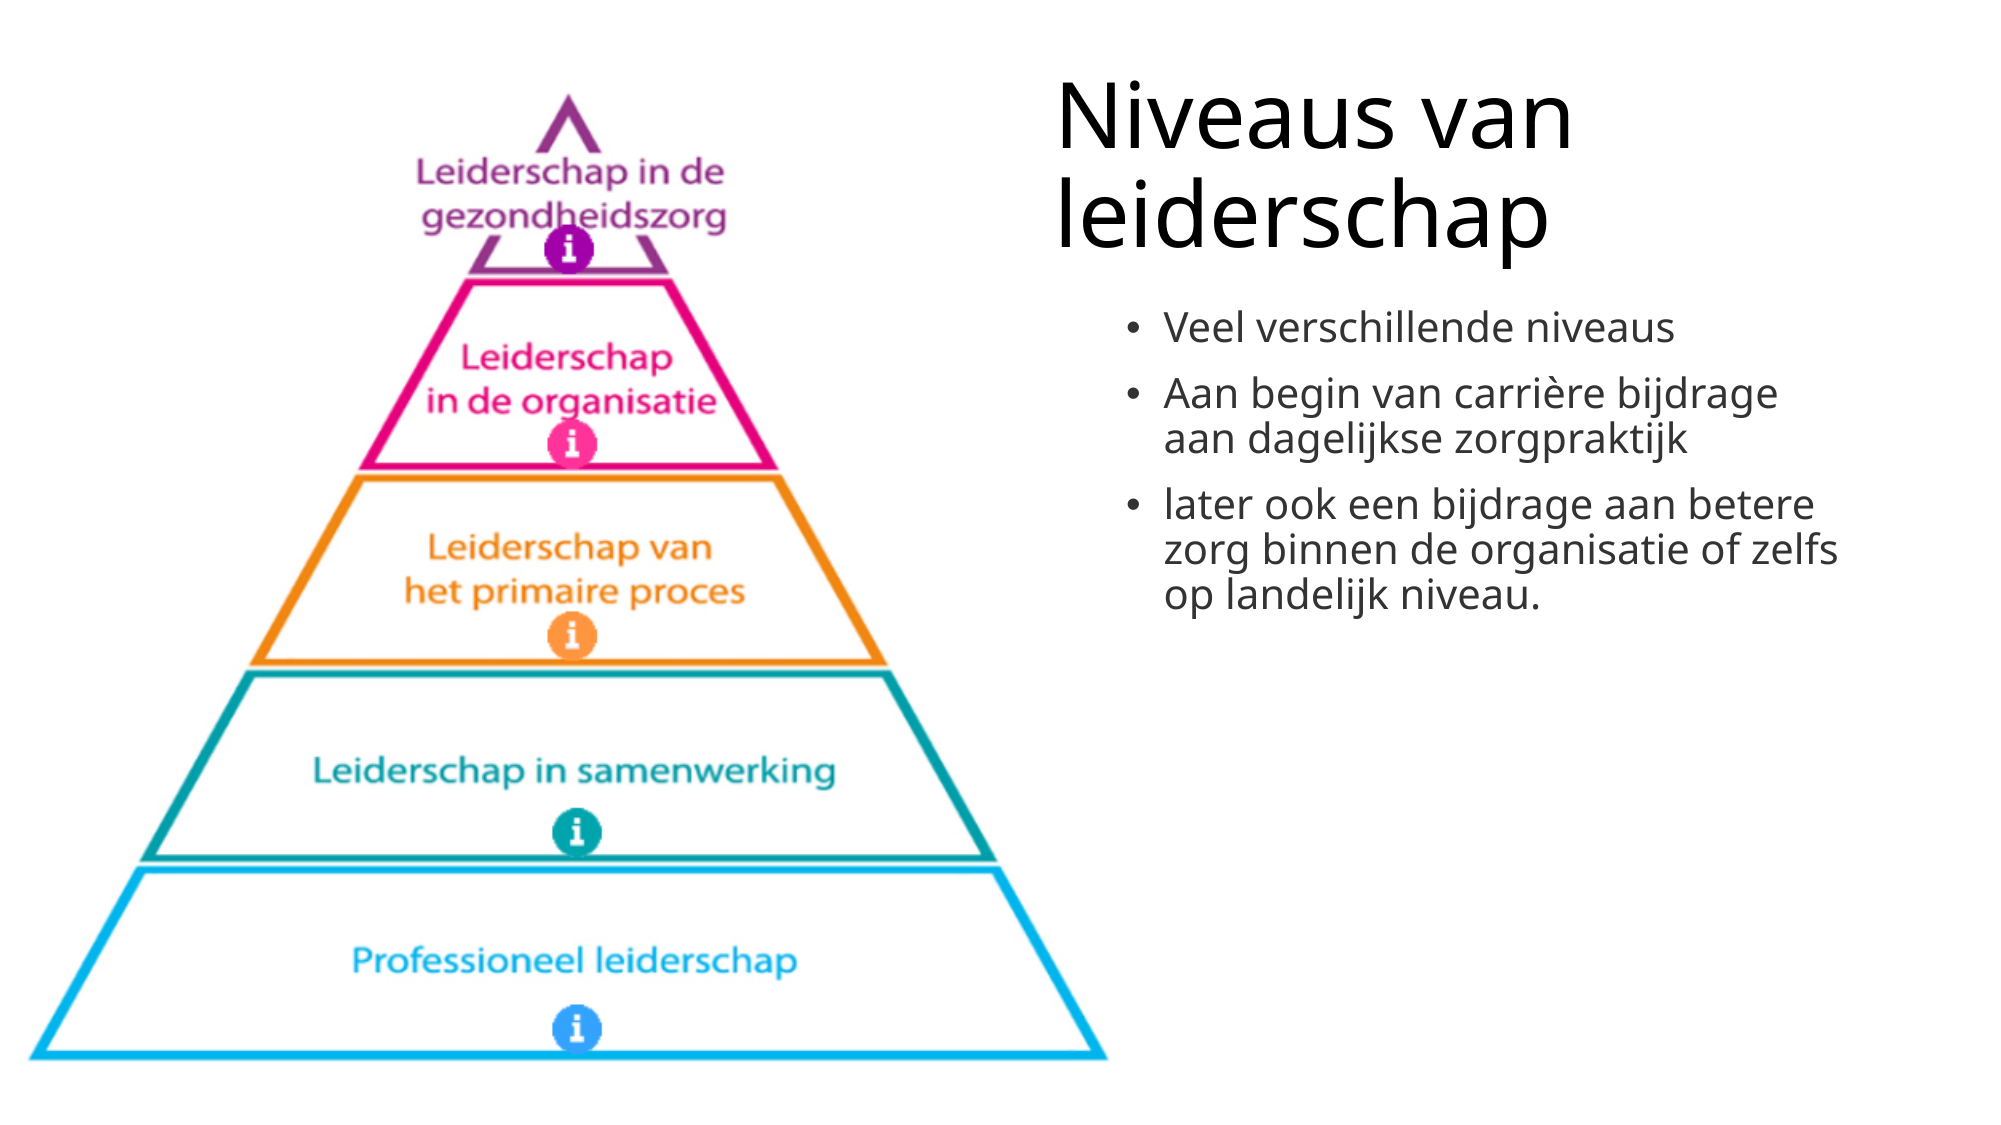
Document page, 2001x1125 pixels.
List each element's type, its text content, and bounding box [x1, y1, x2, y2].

picture [0, 33, 1150, 1125]
list Veel verschillende niveaus Aan begin van carrière bijdrage aan dagelijkse zorgpraktijk later ook een bijdrage aan betere zorg binnen de organisatie of zelfs op landelijk niveau. [1150, 299, 1863, 1014]
title Niveaus van leiderschap [1150, 59, 1973, 278]
